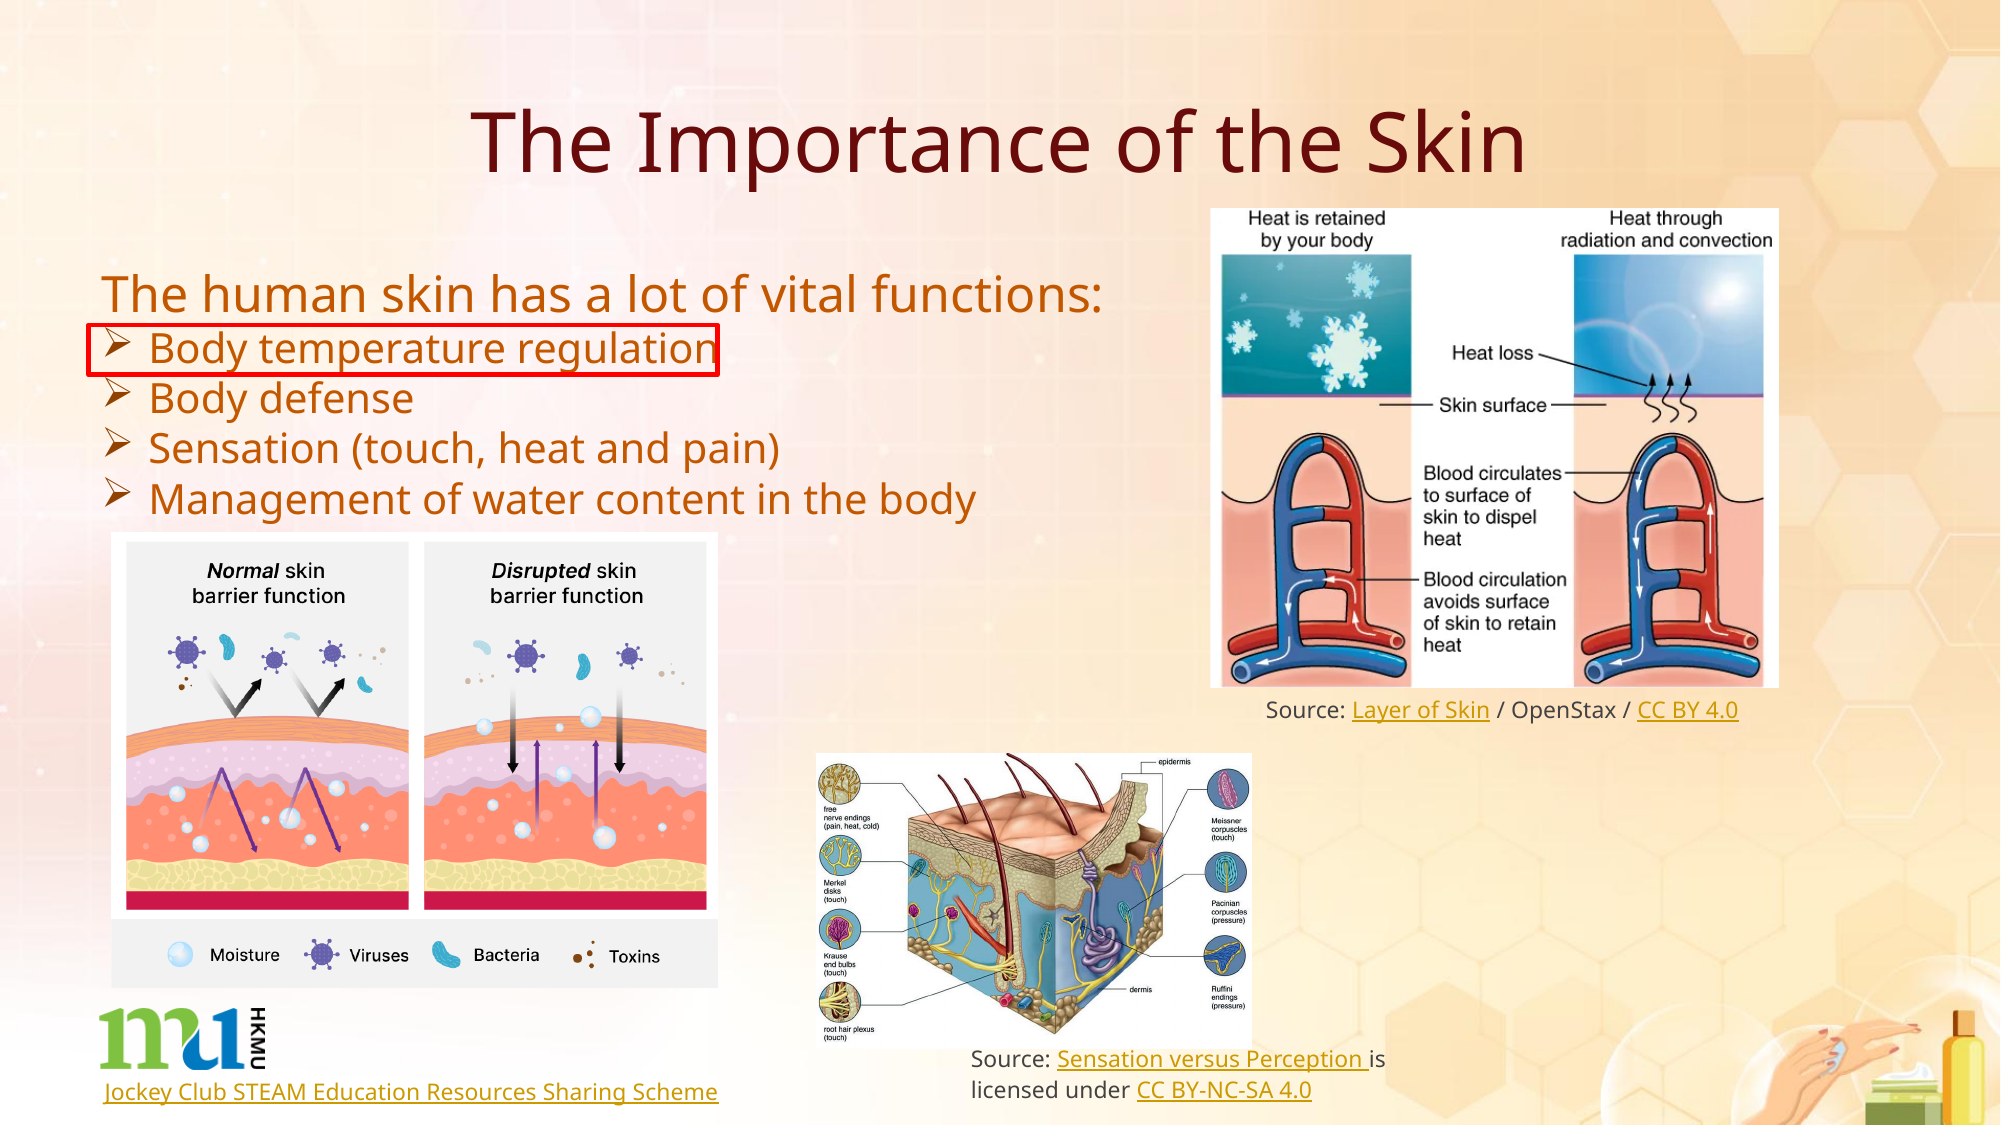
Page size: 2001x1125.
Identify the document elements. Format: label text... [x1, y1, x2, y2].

title The Importance of the Skin [99, 45, 1900, 233]
text_box Source: Layer of Skin / OpenStax / CC BY 4.0 [1251, 687, 1875, 734]
text_box The human skin has a lot of vital functions: Body temperature regulation Body defense Sensation (touch, heat and pain) Management of water content in the body [86, 254, 1120, 530]
picture [0, 0, 2001, 1125]
text_box Source: Sensation versus Perception is licensed under CC BY-NC-SA 4.0 [956, 1036, 1495, 1115]
text_box [87, 323, 720, 377]
